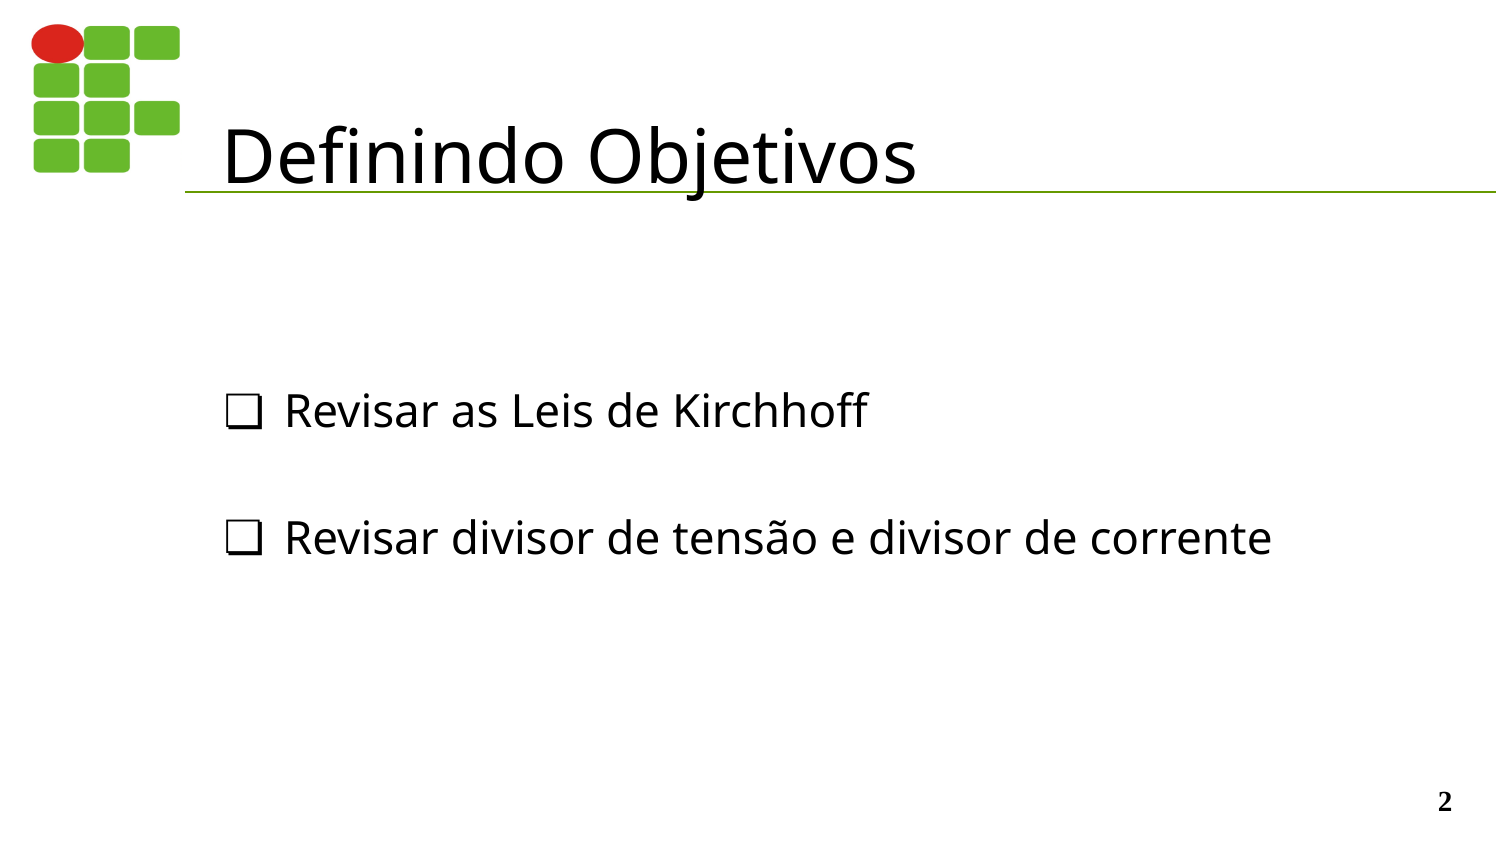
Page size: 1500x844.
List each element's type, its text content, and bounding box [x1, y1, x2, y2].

title Definindo Objetivos [206, 26, 1468, 207]
picture [29, 23, 182, 174]
text_box Revisar as Leis de Kirchhoff Revisar divisor de tensão e divisor de corrente [193, 248, 1469, 769]
text_box ‹#› [1155, 769, 1468, 825]
